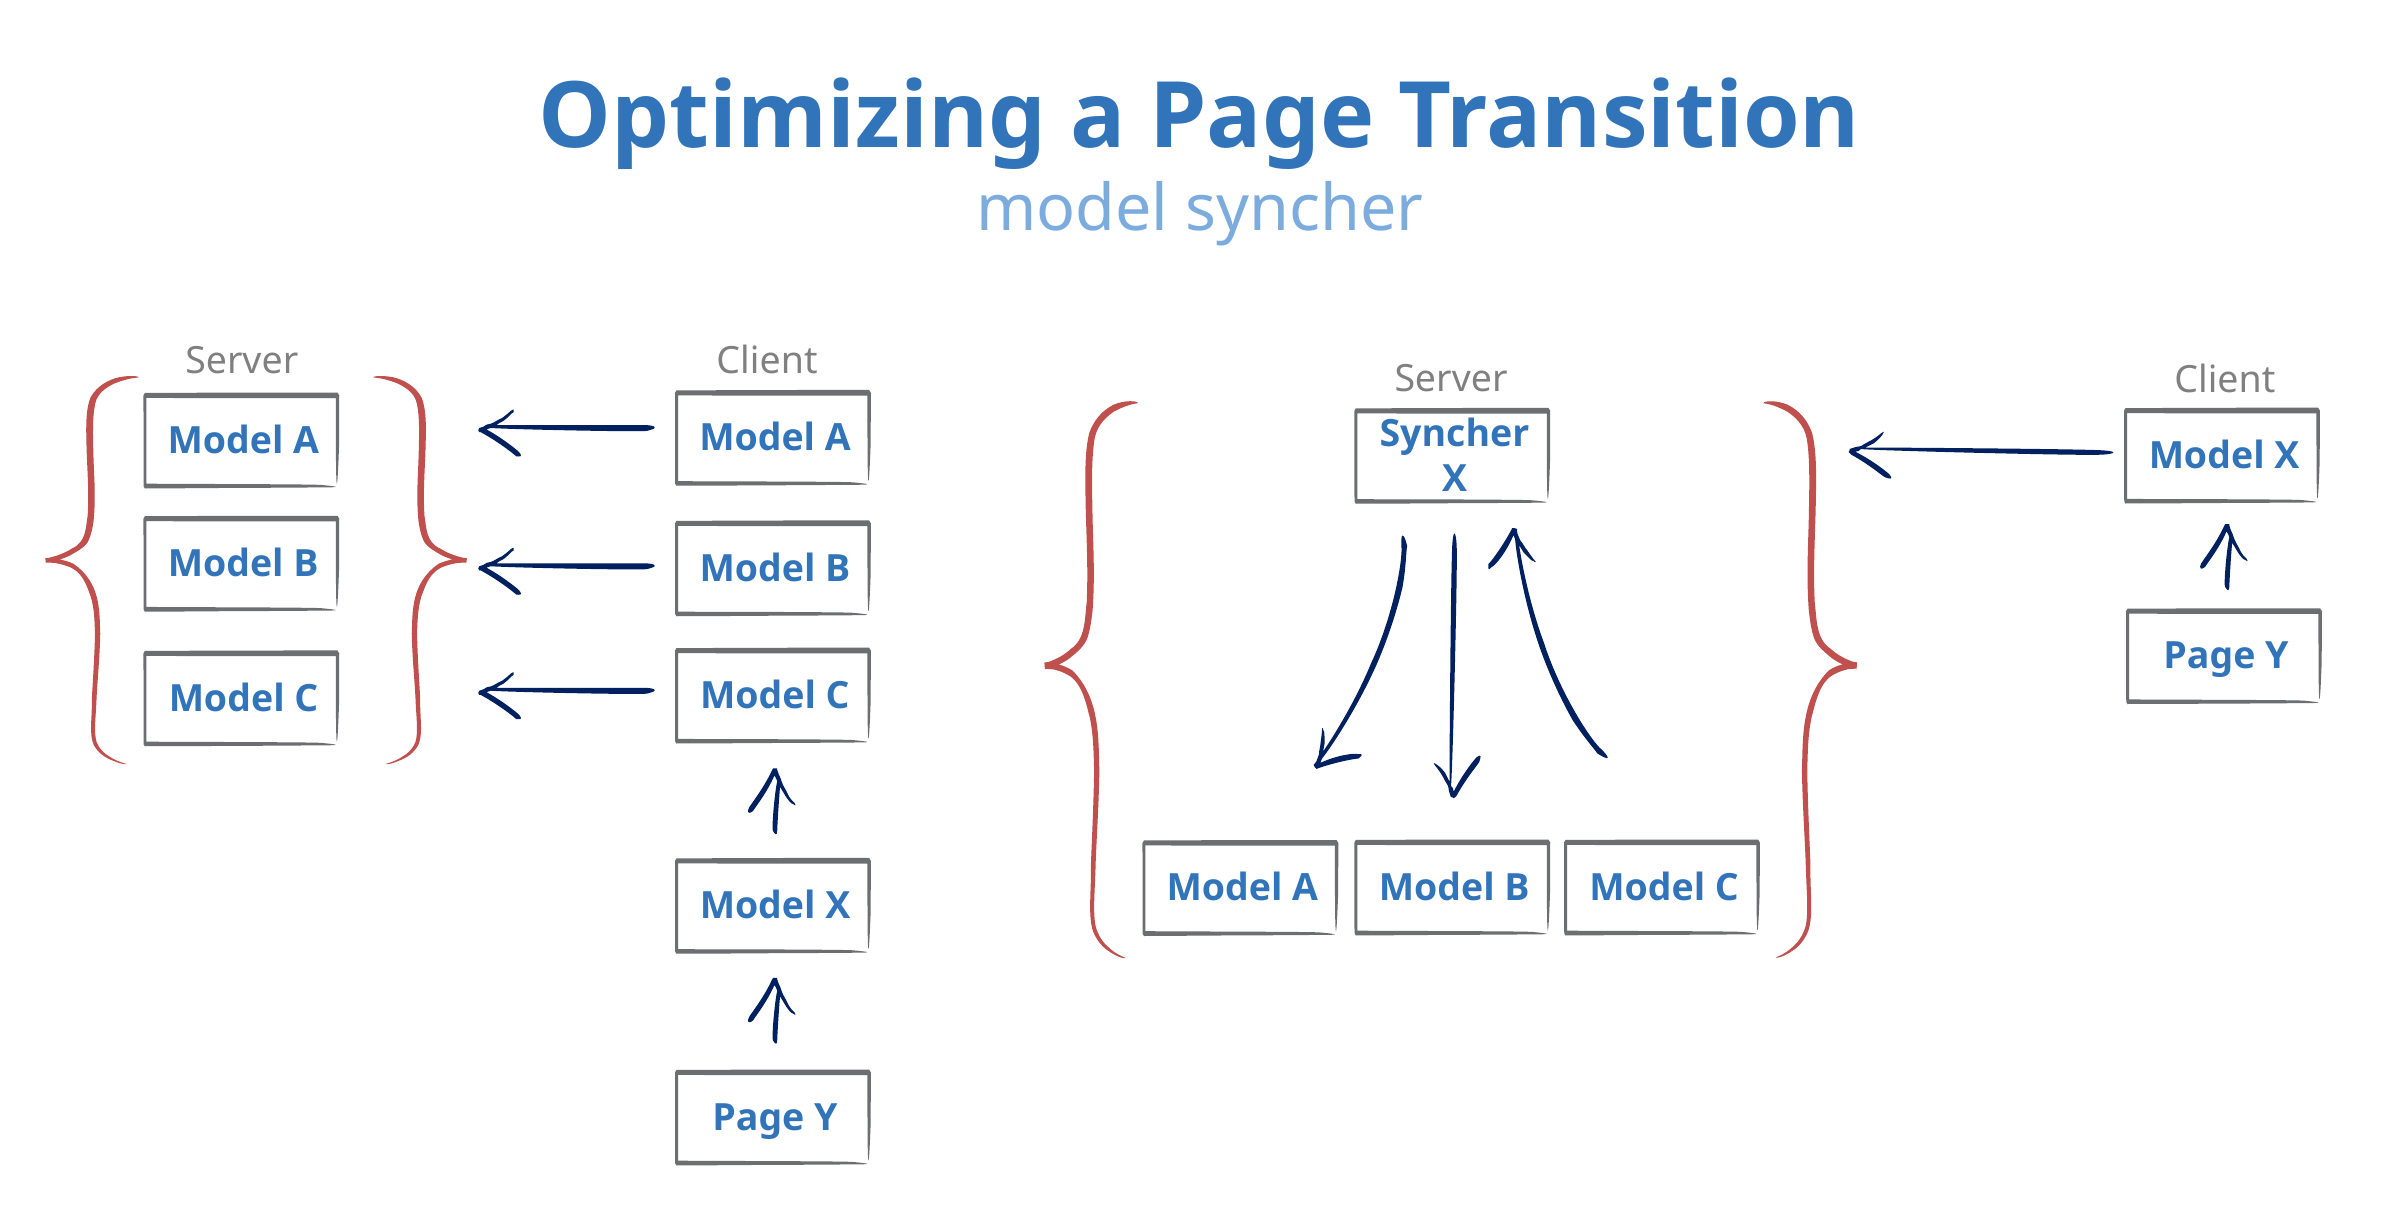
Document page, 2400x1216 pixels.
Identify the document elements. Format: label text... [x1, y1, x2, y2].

text_box Model A [143, 392, 340, 489]
text_box Model B [674, 520, 872, 617]
text_box [478, 409, 655, 457]
title Optimizing a Page Transition model syncher [120, 48, 2280, 252]
text_box Page Y [674, 1069, 872, 1166]
text_box [45, 376, 139, 765]
text_box [478, 672, 655, 720]
text_box [373, 376, 468, 765]
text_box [1043, 346, 2328, 961]
text_box [748, 768, 796, 835]
text_box Model C [143, 650, 340, 747]
text_box Server [170, 328, 314, 389]
text_box Model A [674, 389, 872, 487]
text_box Client [701, 328, 833, 389]
text_box [478, 547, 655, 595]
text_box Model B [143, 515, 340, 613]
text_box Model C [674, 647, 872, 744]
text_box Model X [674, 857, 872, 955]
text_box [748, 977, 796, 1044]
